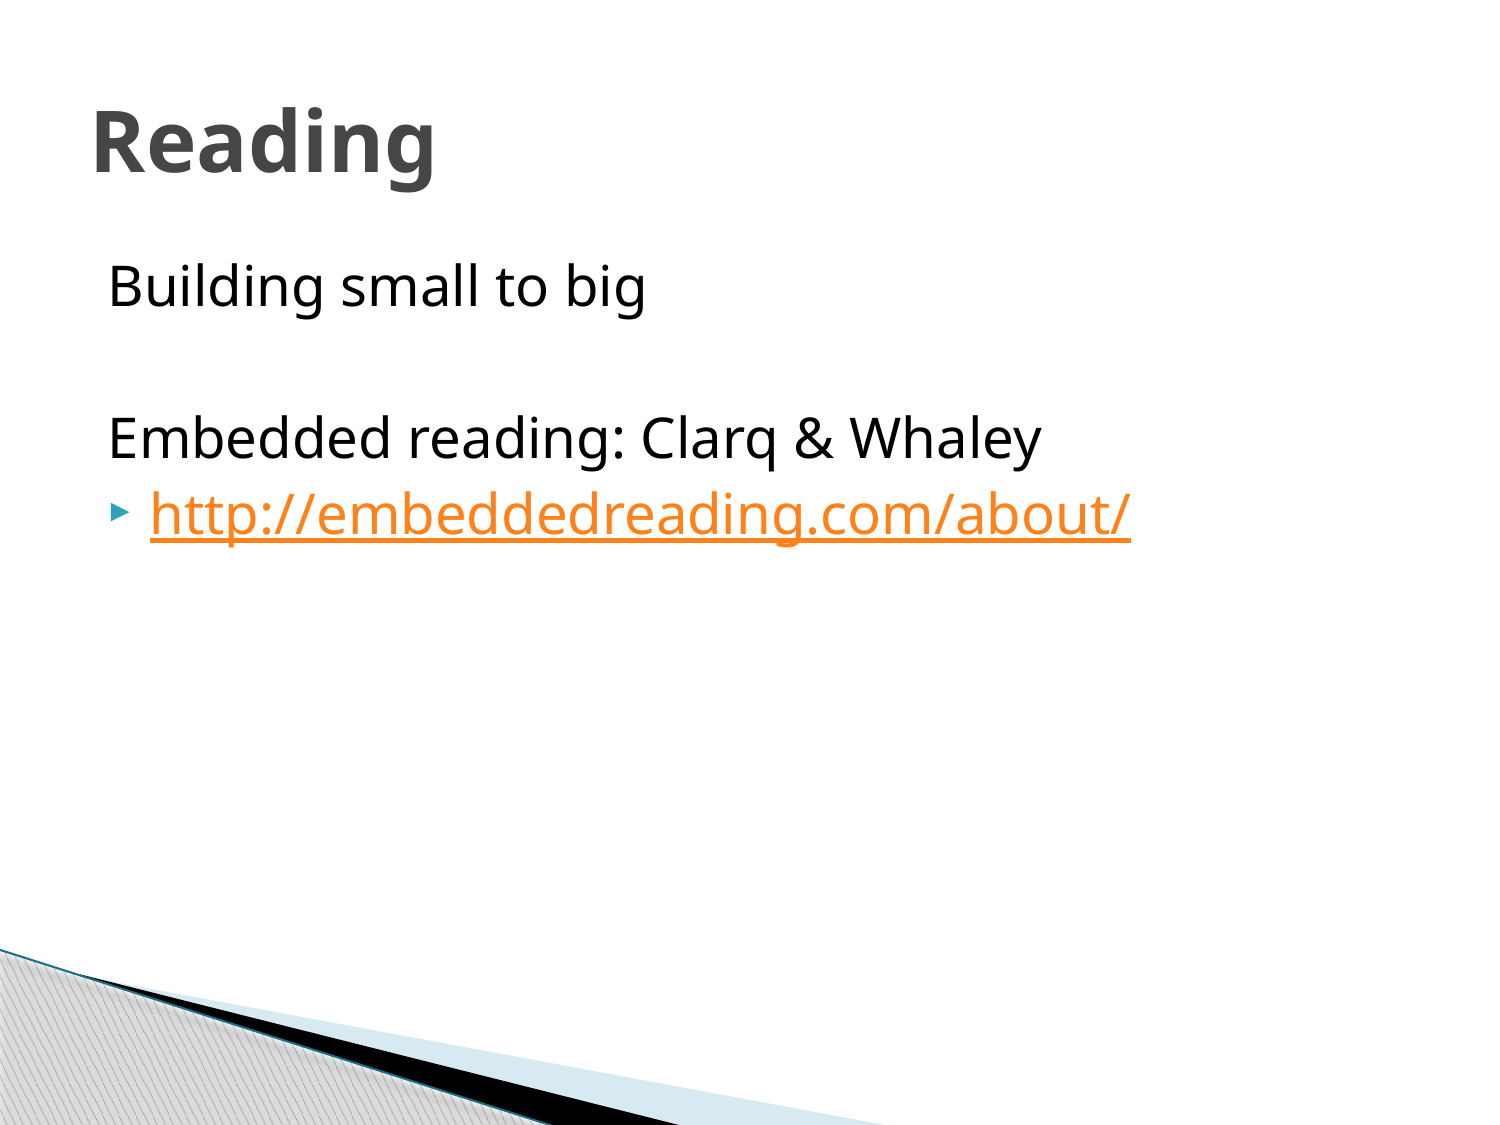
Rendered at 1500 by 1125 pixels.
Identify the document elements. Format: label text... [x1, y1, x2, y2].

list Building small to big Embedded reading: Clarq & Whaley http://embeddedreading.com/about/ [75, 243, 1425, 986]
title Reading [75, 45, 1425, 233]
